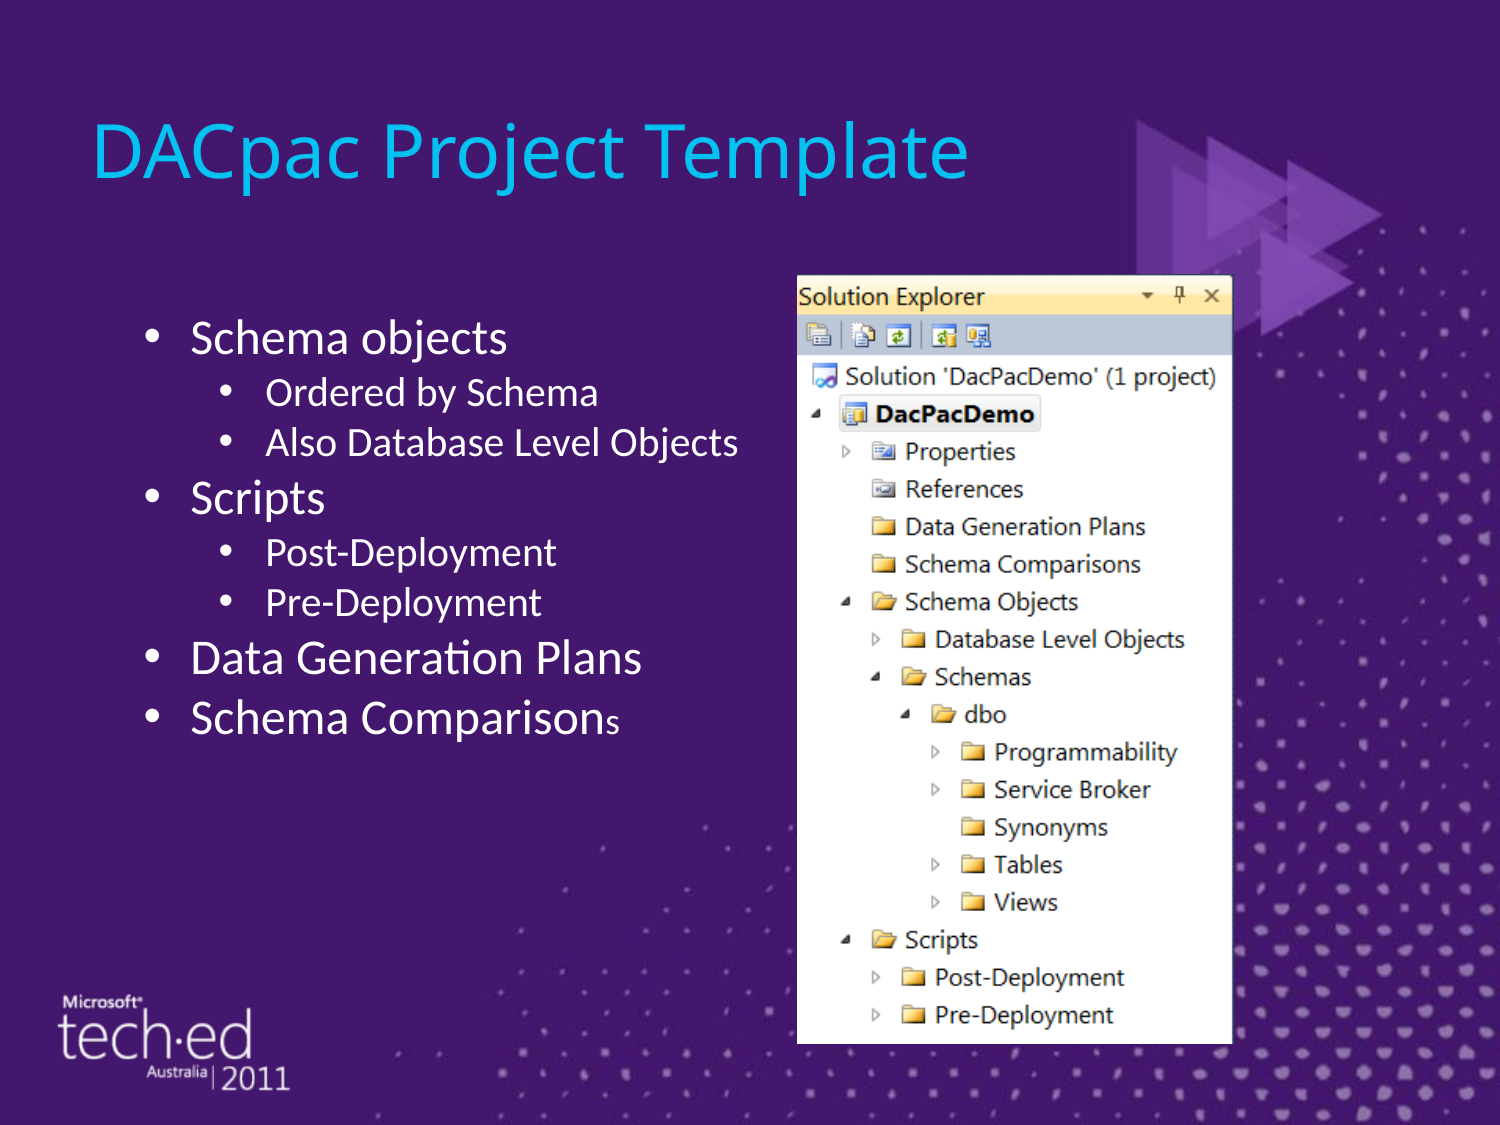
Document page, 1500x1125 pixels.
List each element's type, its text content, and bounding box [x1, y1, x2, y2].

title DACpac Project Template [75, 54, 1425, 243]
text_box Schema objects Ordered by Schema Also Database Level Objects Scripts Post-Deployment Pre-Deployment Data Generation Plans Schema Comparisons [128, 297, 791, 753]
picture [0, 0, 1500, 1125]
